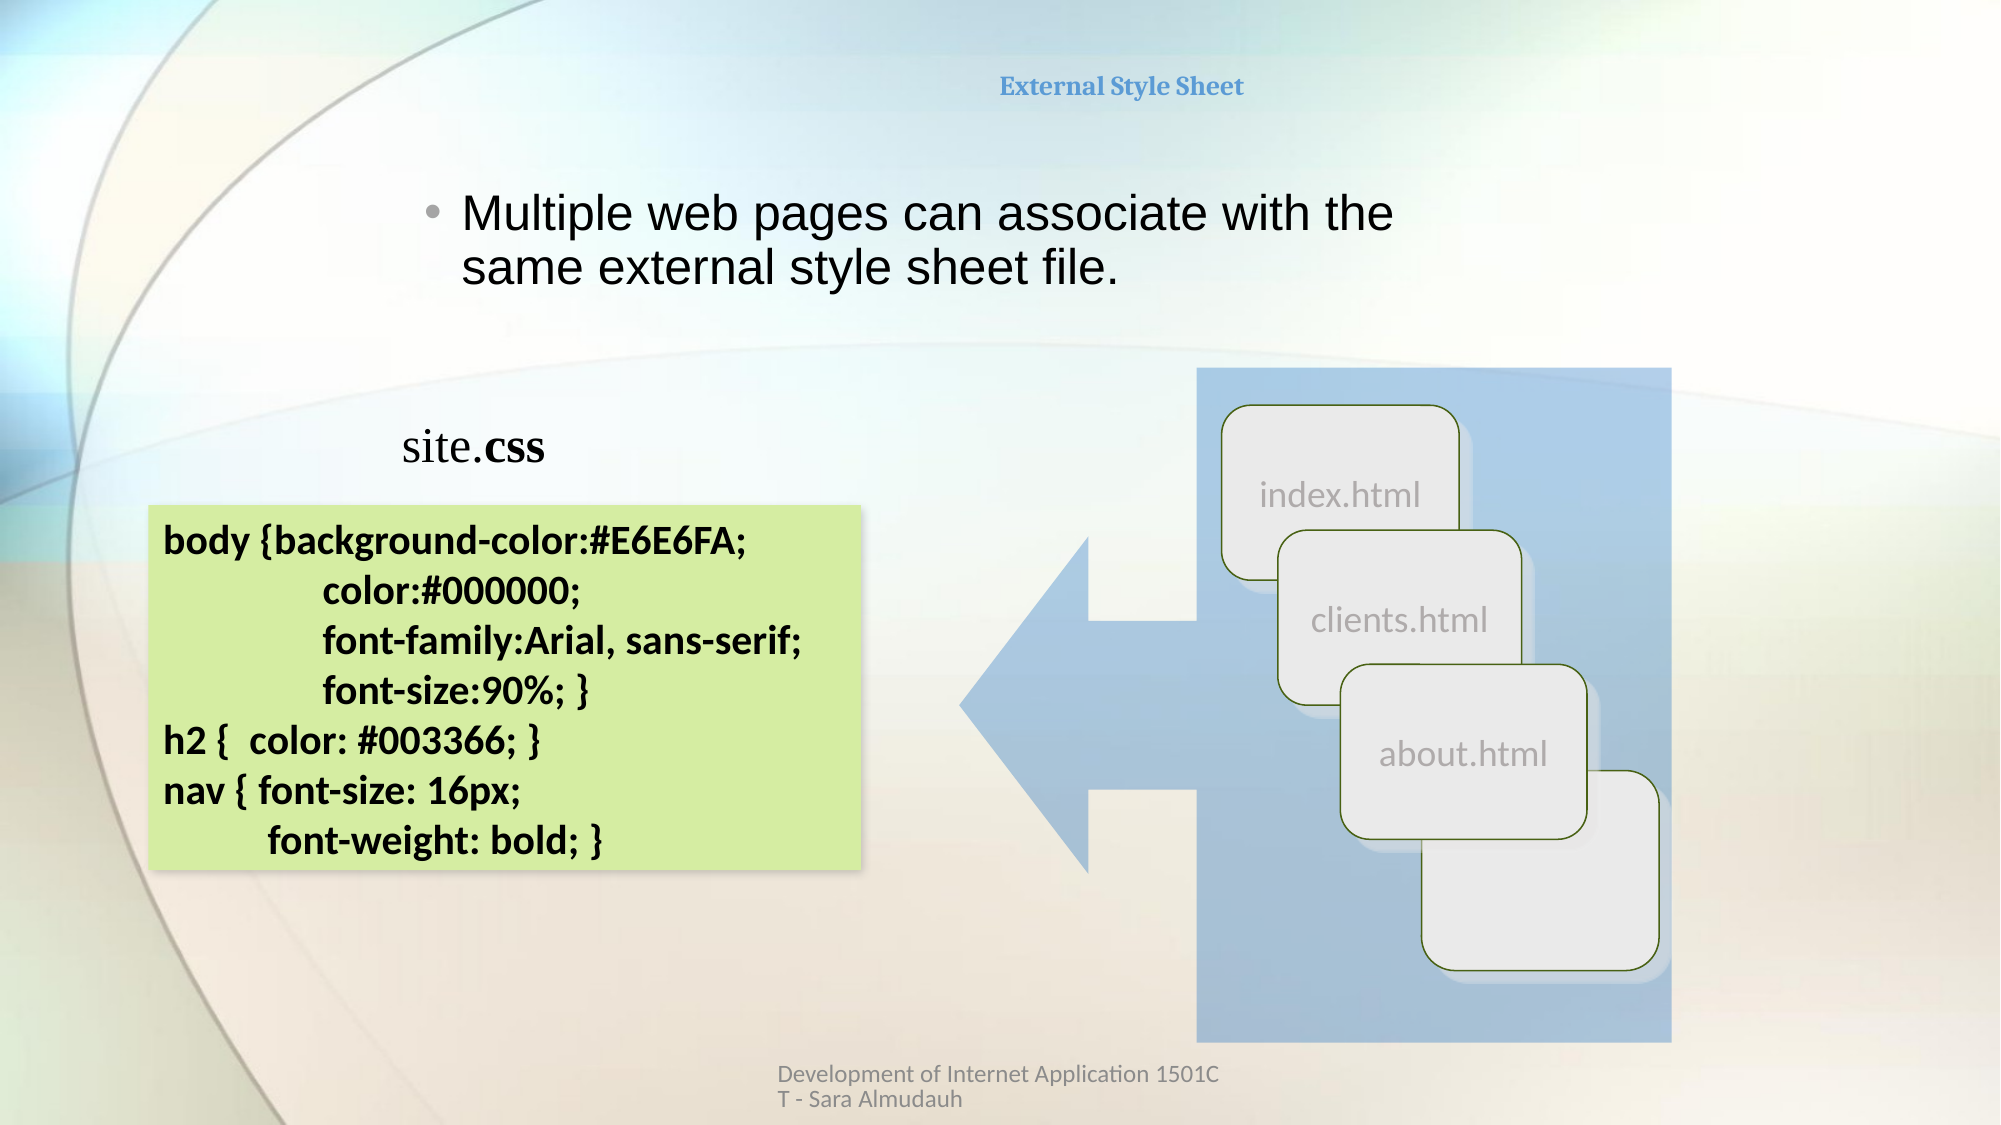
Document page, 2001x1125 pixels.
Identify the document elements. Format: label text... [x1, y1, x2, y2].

title External Style Sheet [381, 59, 1863, 142]
picture [0, 0, 2001, 1125]
text_box about.html [1340, 664, 1587, 840]
text_box [1421, 770, 1660, 971]
list Multiple web pages can associate with the same external style sheet file. [334, 180, 1522, 1043]
text_box index.html [1221, 405, 1460, 581]
text_box clients.html [1277, 530, 1522, 706]
text_box [1522, 960, 1672, 1043]
text_box site.css [387, 405, 561, 480]
text_box [1522, 367, 1672, 806]
footer Development of Internet Application 1501CT - Sara Almudauh [762, 1043, 1238, 1103]
text_box body {background-color:#E6E6FA; color:#000000; font-family:Arial, sans-serif; font-size:90%; } h2 { color: #003366; } nav { font-size: 16px; font-weight: bold; } [148, 505, 861, 871]
